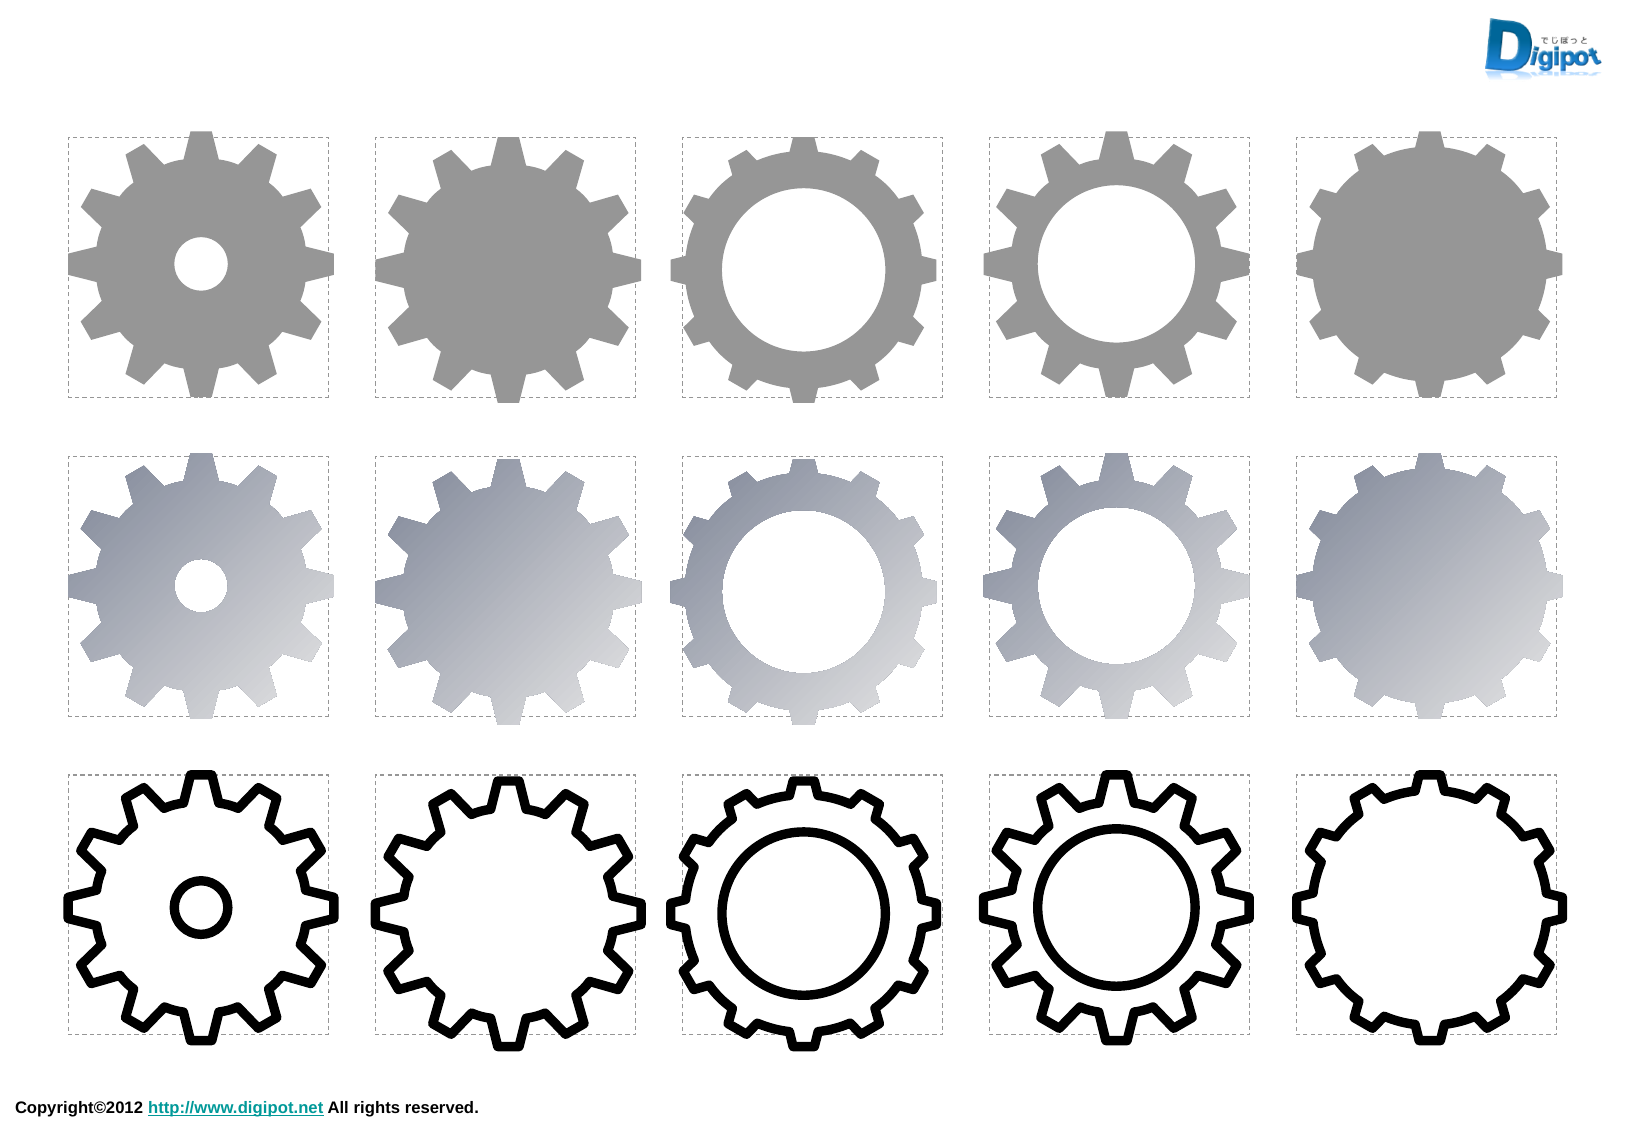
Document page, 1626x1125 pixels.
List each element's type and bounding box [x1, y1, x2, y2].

text_box [68, 774, 334, 1041]
picture [1485, 18, 1602, 82]
text_box [68, 131, 334, 397]
text_box [375, 137, 642, 403]
text_box [375, 780, 642, 1047]
text_box [983, 453, 1250, 719]
text_box [983, 131, 1250, 397]
text_box [1296, 131, 1563, 397]
text_box [1296, 774, 1563, 1041]
text_box [1296, 453, 1563, 719]
text_box [670, 780, 937, 1047]
text_box [68, 453, 334, 719]
text_box [670, 459, 937, 725]
text_box [670, 137, 937, 403]
text_box [375, 459, 642, 725]
text_box [983, 774, 1250, 1041]
